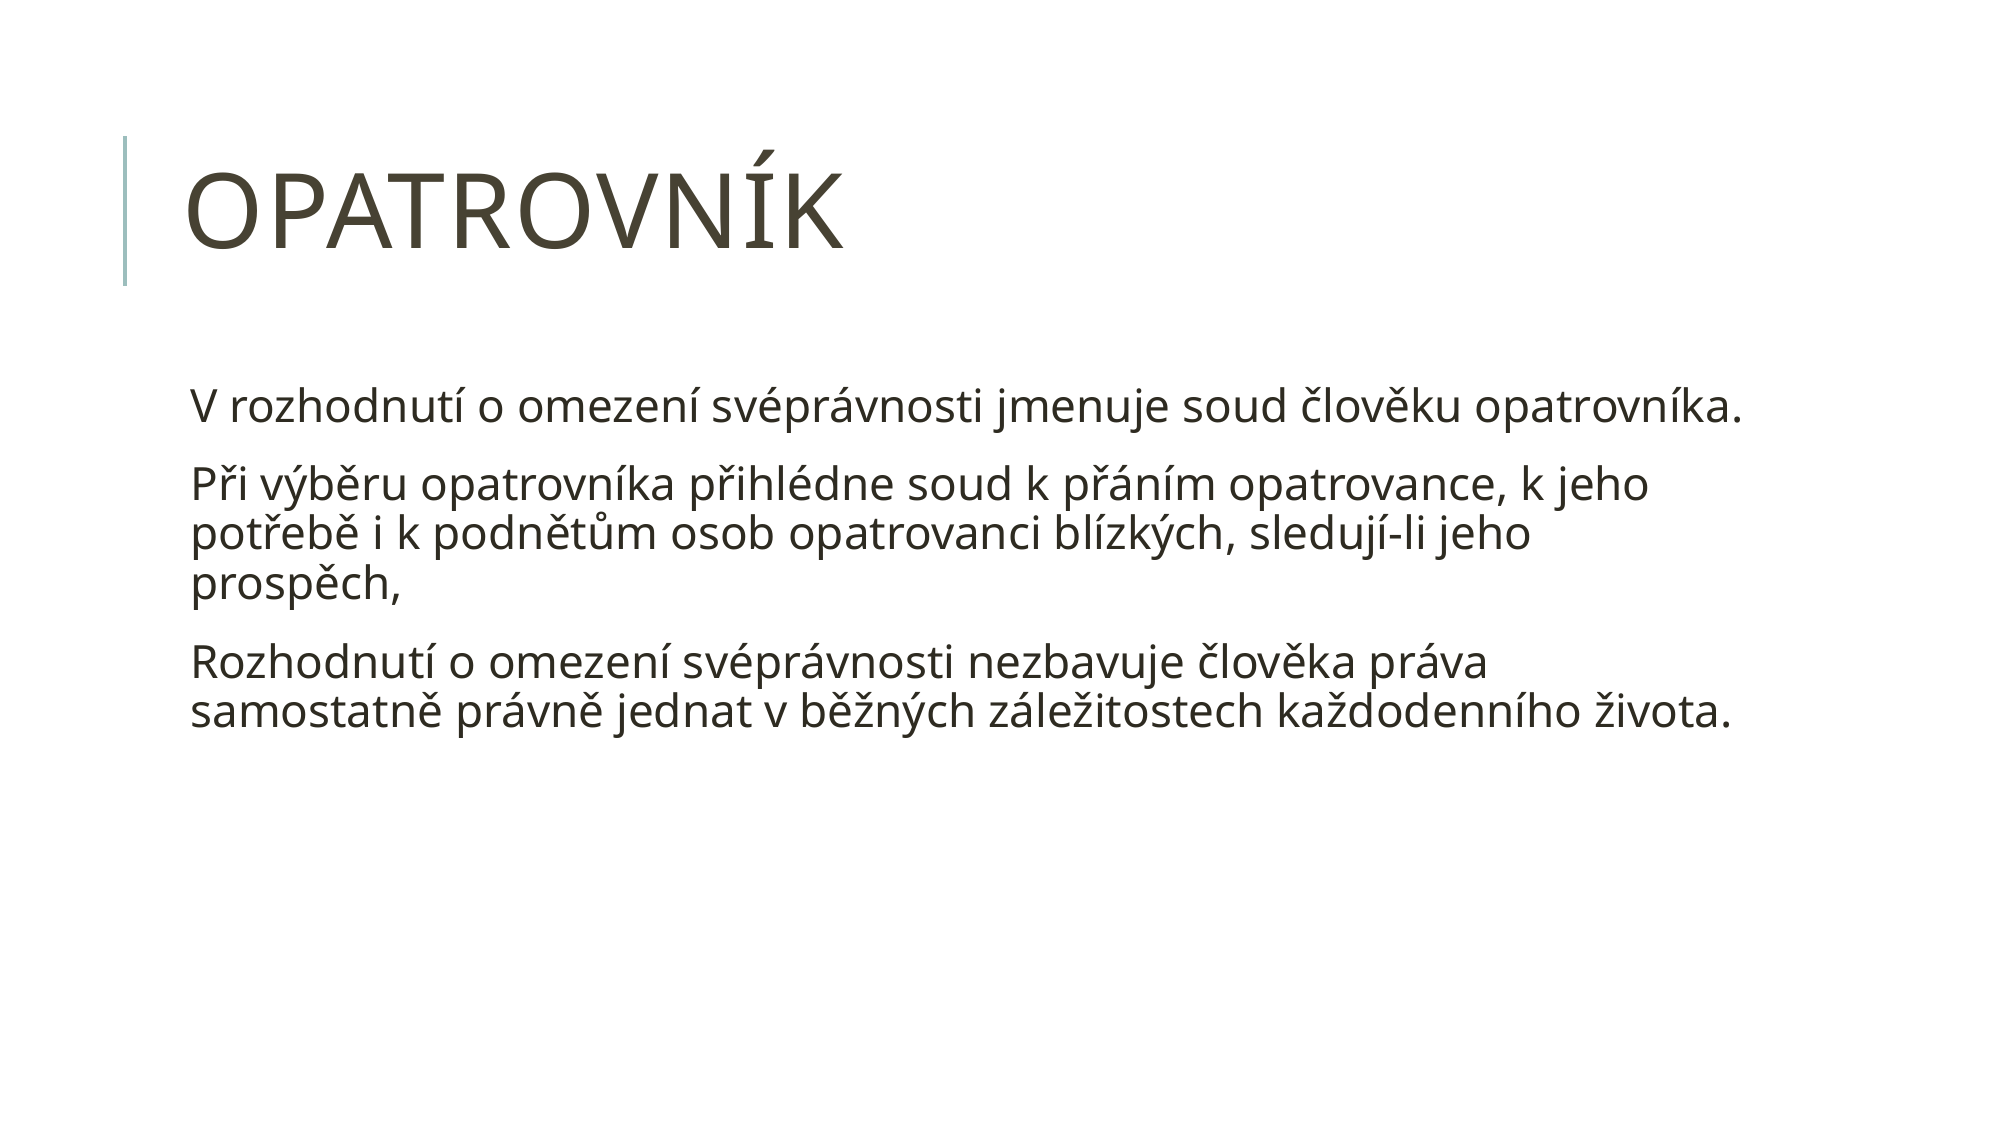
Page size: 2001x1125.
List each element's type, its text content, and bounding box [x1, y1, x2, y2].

title Opatrovník [168, 96, 1763, 342]
list V rozhodnutí o omezení svéprávnosti jmenuje soud člověku opatrovníka. Při výběru opatrovníka přihlédne soud k přáním opatrovance, k jeho potřebě i k podnětům osob opatrovanci blízkých, sledují-li jeho prospěch, Rozhodnutí o omezení svéprávnosti nezbavuje člověka práva samostatně právně jednat v běžných záležitostech každodenního života. [168, 375, 1763, 1035]
